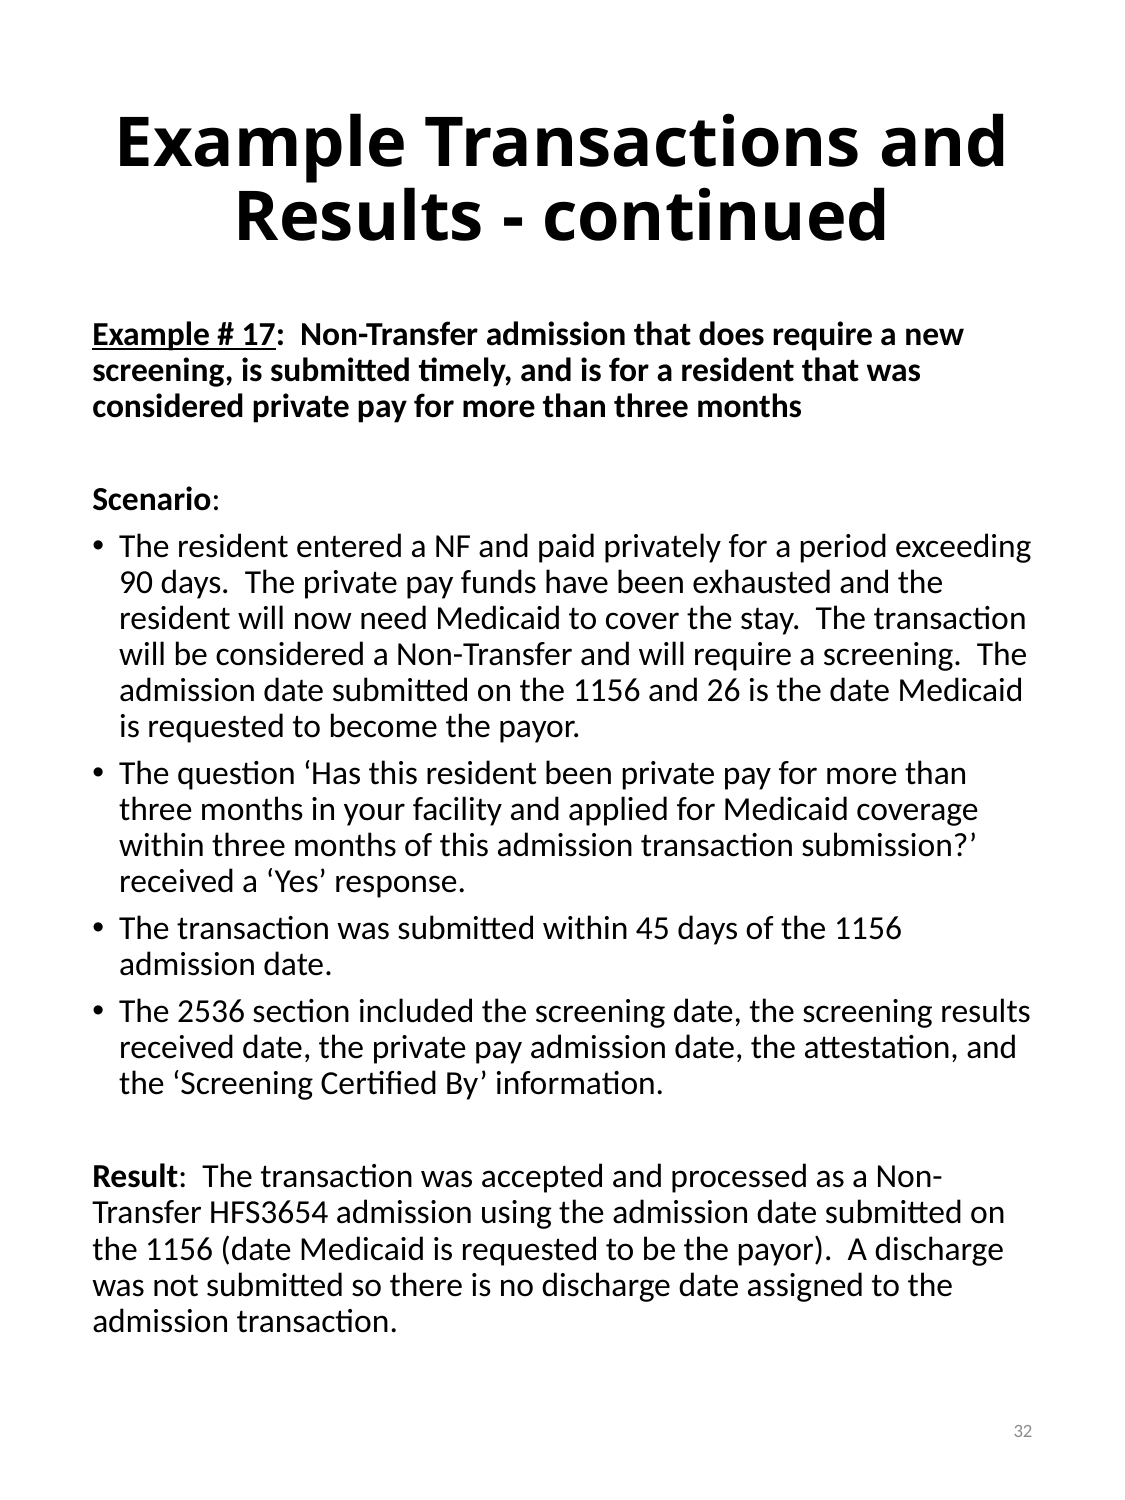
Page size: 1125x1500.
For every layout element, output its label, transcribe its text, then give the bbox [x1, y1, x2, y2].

slide_number 32 [794, 1390, 1048, 1471]
list Example # 17: Non-Transfer admission that does require a new screening, is submitted timely, and is for a resident that was considered private pay for more than three months Scenario: The resident entered a NF and paid privately for a period exceeding 90 days. The private pay funds have been exhausted and the resident will now need Medicaid to cover the stay. The transaction will be considered a Non-Transfer and will require a screening. The admission date submitted on the 1156 and 26 is the date Medicaid is requested to become the payor. The question ‘Has this resident been private pay for more than three months in your facility and applied for Medicaid coverage within three months of this admission transaction submission?’ received a ‘Yes’ response. The transaction was submitted within 45 days of the 1156 admission date. The 2536 section included the screening date, the screening results received date, the private pay admission date, the attestation, and the ‘Screening Certified By’ information. Result: The transaction was accepted and processed as a Non-Transfer HFS3654 admission using the admission date submitted on the 1156 (date Medicaid is requested to be the payor). A discharge was not submitted so there is no discharge date assigned to the admission transaction. [77, 308, 1048, 1351]
title Example Transactions and Results - continued [77, 79, 1048, 283]
